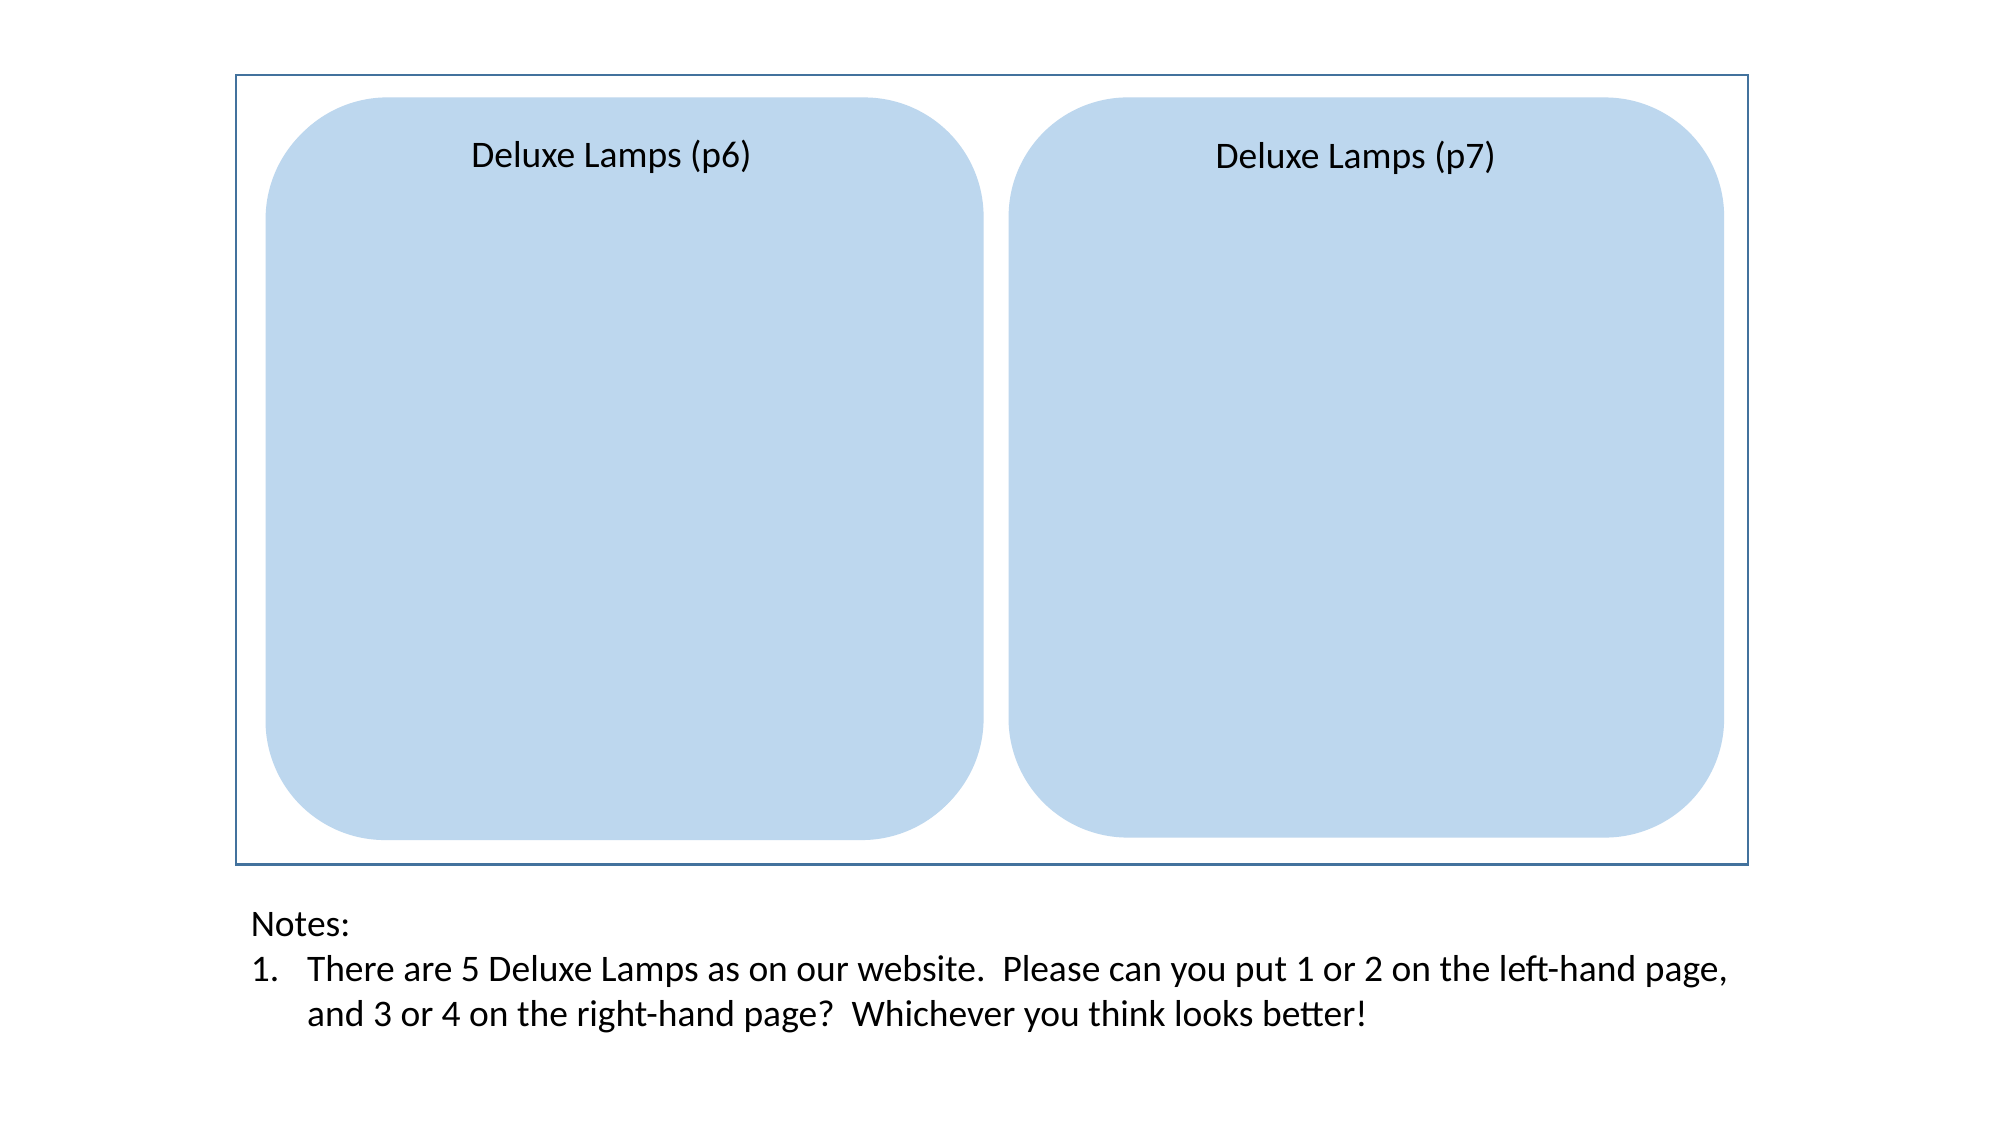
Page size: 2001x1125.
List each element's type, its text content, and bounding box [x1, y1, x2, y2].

text_box [235, 74, 1749, 866]
text_box Deluxe Lamps (p6) [426, 122, 797, 183]
text_box Deluxe Lamps (p7) [1072, 123, 1648, 184]
text_box [266, 96, 985, 839]
text_box [1007, 96, 1726, 839]
text_box Notes: There are 5 Deluxe Lamps as on our website. Please can you put 1 or 2 on the left-hand page, and 3 or 4 on the right-hand page? Whichever you think looks better! [235, 891, 1749, 998]
text_box [264, 152, 930, 842]
